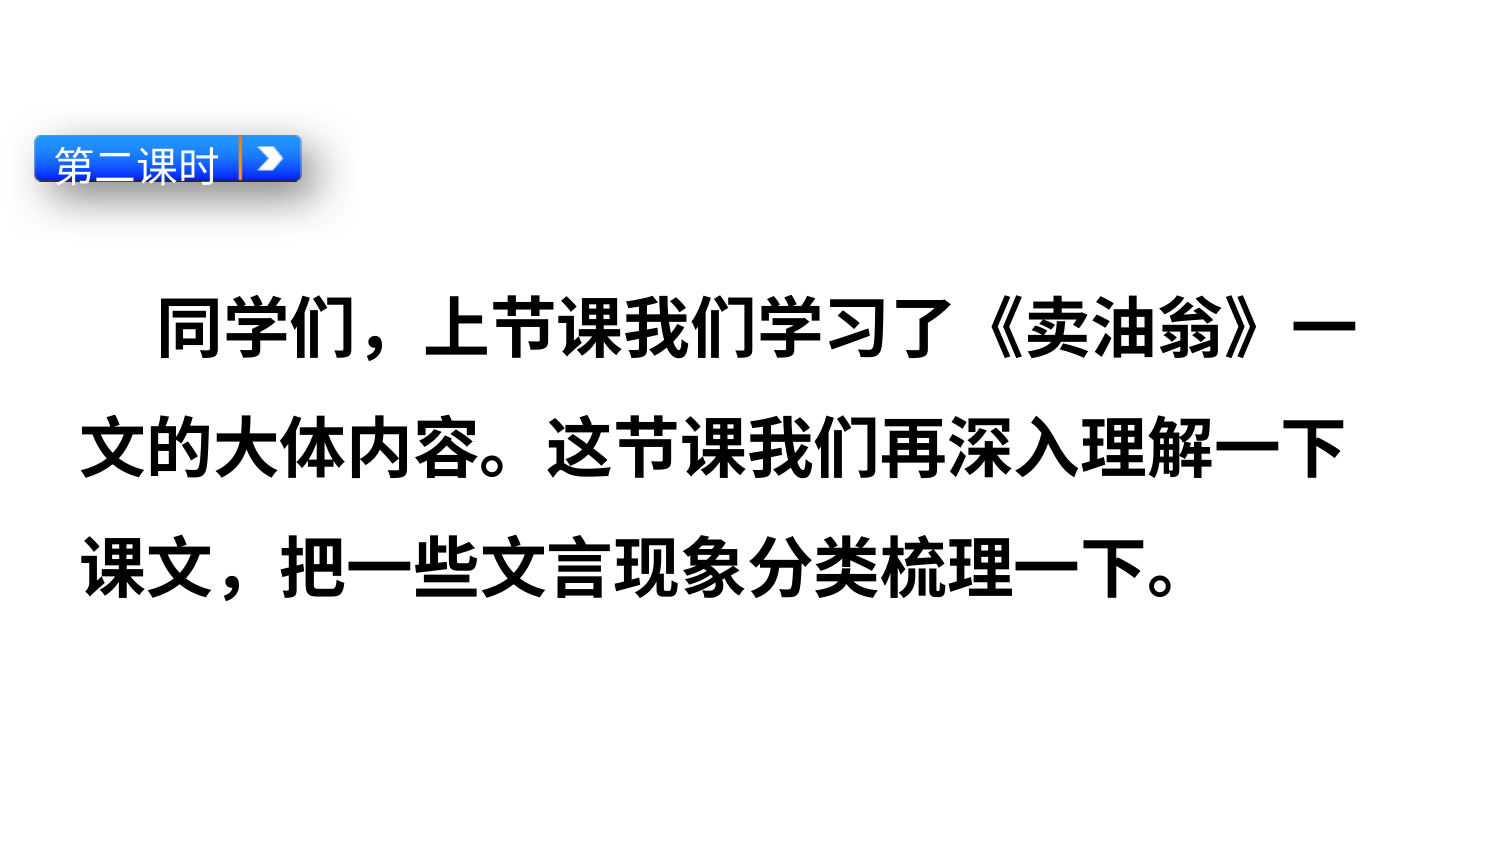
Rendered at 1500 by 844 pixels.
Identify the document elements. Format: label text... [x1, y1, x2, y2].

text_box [33, 133, 302, 199]
text_box 同学们，上节课我们学习了《卖油翁》一文的大体内容。这节课我们再深入理解一下课文，把一些文言现象分类梳理一下。 [64, 238, 1412, 613]
